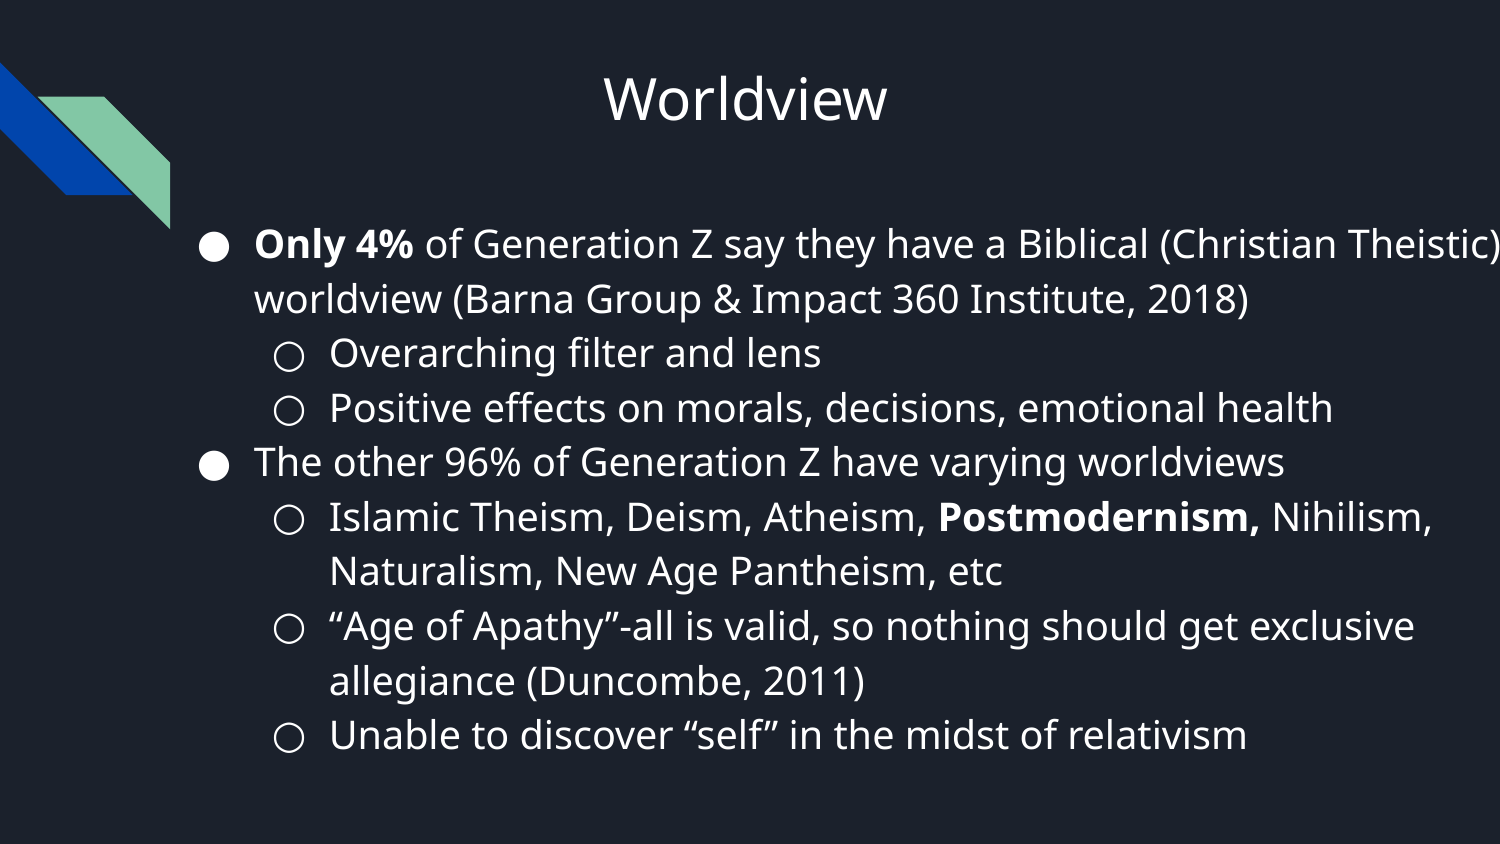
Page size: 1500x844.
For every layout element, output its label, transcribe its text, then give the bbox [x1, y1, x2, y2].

list Only 4% of Generation Z say they have a Biblical (Christian Theistic) worldview (Barna Group & Impact 360 Institute, 2018) Overarching filter and lens Positive effects on morals, decisions, emotional health The other 96% of Generation Z have varying worldviews Islamic Theism, Deism, Atheism, Postmodernism, Nihilism, Naturalism, New Age Pantheism, etc “Age of Apathy”-all is valid, so nothing should get exclusive allegiance (Duncombe, 2011) Unable to discover “self” in the midst of relativism [164, 196, 1500, 675]
title Worldview [588, 46, 1051, 196]
